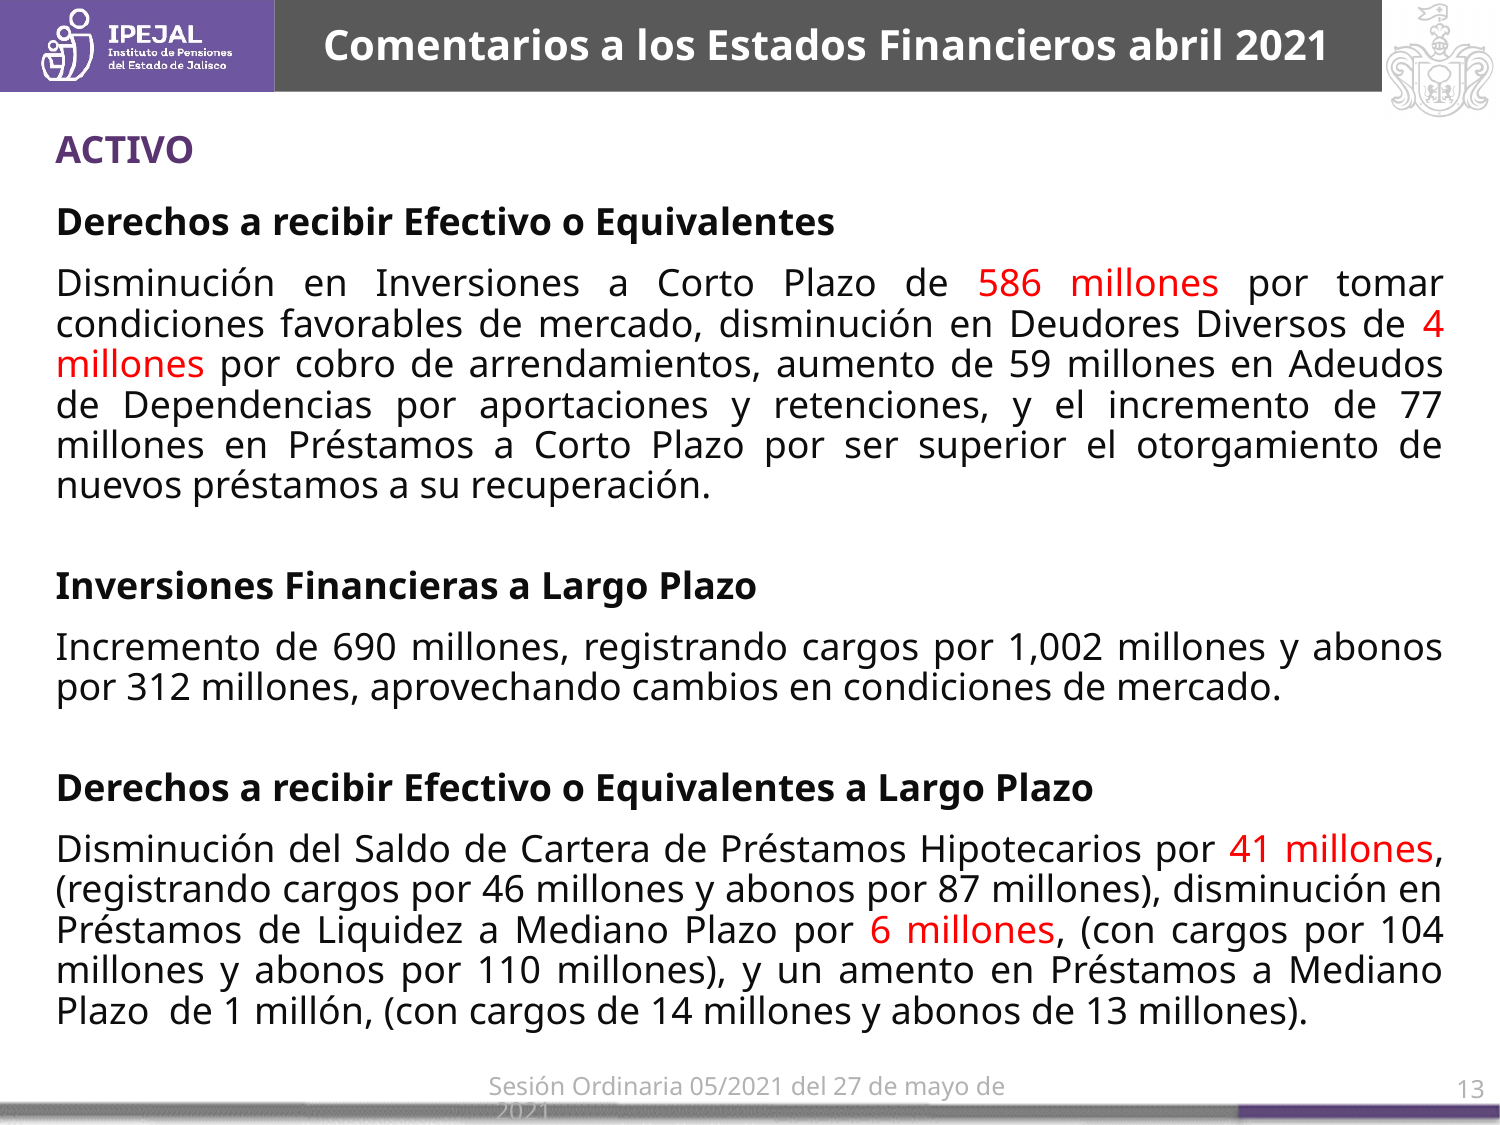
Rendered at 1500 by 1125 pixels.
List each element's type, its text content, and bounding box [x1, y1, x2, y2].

slide_number 13 [1149, 1060, 1500, 1121]
text_box ACTIVO [40, 118, 350, 179]
list Derechos a recibir Efectivo o Equivalentes Disminución en Inversiones a Corto Plazo de 586 millones por tomar condiciones favorables de mercado, disminución en Deudores Diversos de 4 millones por cobro de arrendamientos, aumento de 59 millones en Adeudos de Dependencias por aportaciones y retenciones, y el incremento de 77 millones en Préstamos a Corto Plazo por ser superior el otorgamiento de nuevos préstamos a su recuperación. Inversiones Financieras a Largo Plazo Incremento de 690 millones, registrando cargos por 1,002 millones y abonos por 312 millones, aprovechando cambios en condiciones de mercado. Derechos a recibir Efectivo o Equivalentes a Largo Plazo Disminución del Saldo de Cartera de Préstamos Hipotecarios por 41 millones, (registrando cargos por 46 millones y abonos por 87 millones), disminución en Préstamos de Liquidez a Mediano Plazo por 6 millones, (con cargos por 104 millones y abonos por 110 millones), y un amento en Préstamos a Mediano Plazo de 1 millón, (con cargos de 14 millones y abonos de 13 millones). [40, 195, 1460, 1006]
picture [0, 0, 275, 92]
footer Sesión Ordinaria 05/2021 del 27 de mayo de 2021 [473, 1057, 1027, 1118]
picture [0, 1096, 1500, 1125]
title Comentarios a los Estados Financieros abril 2021 [270, 6, 1385, 88]
